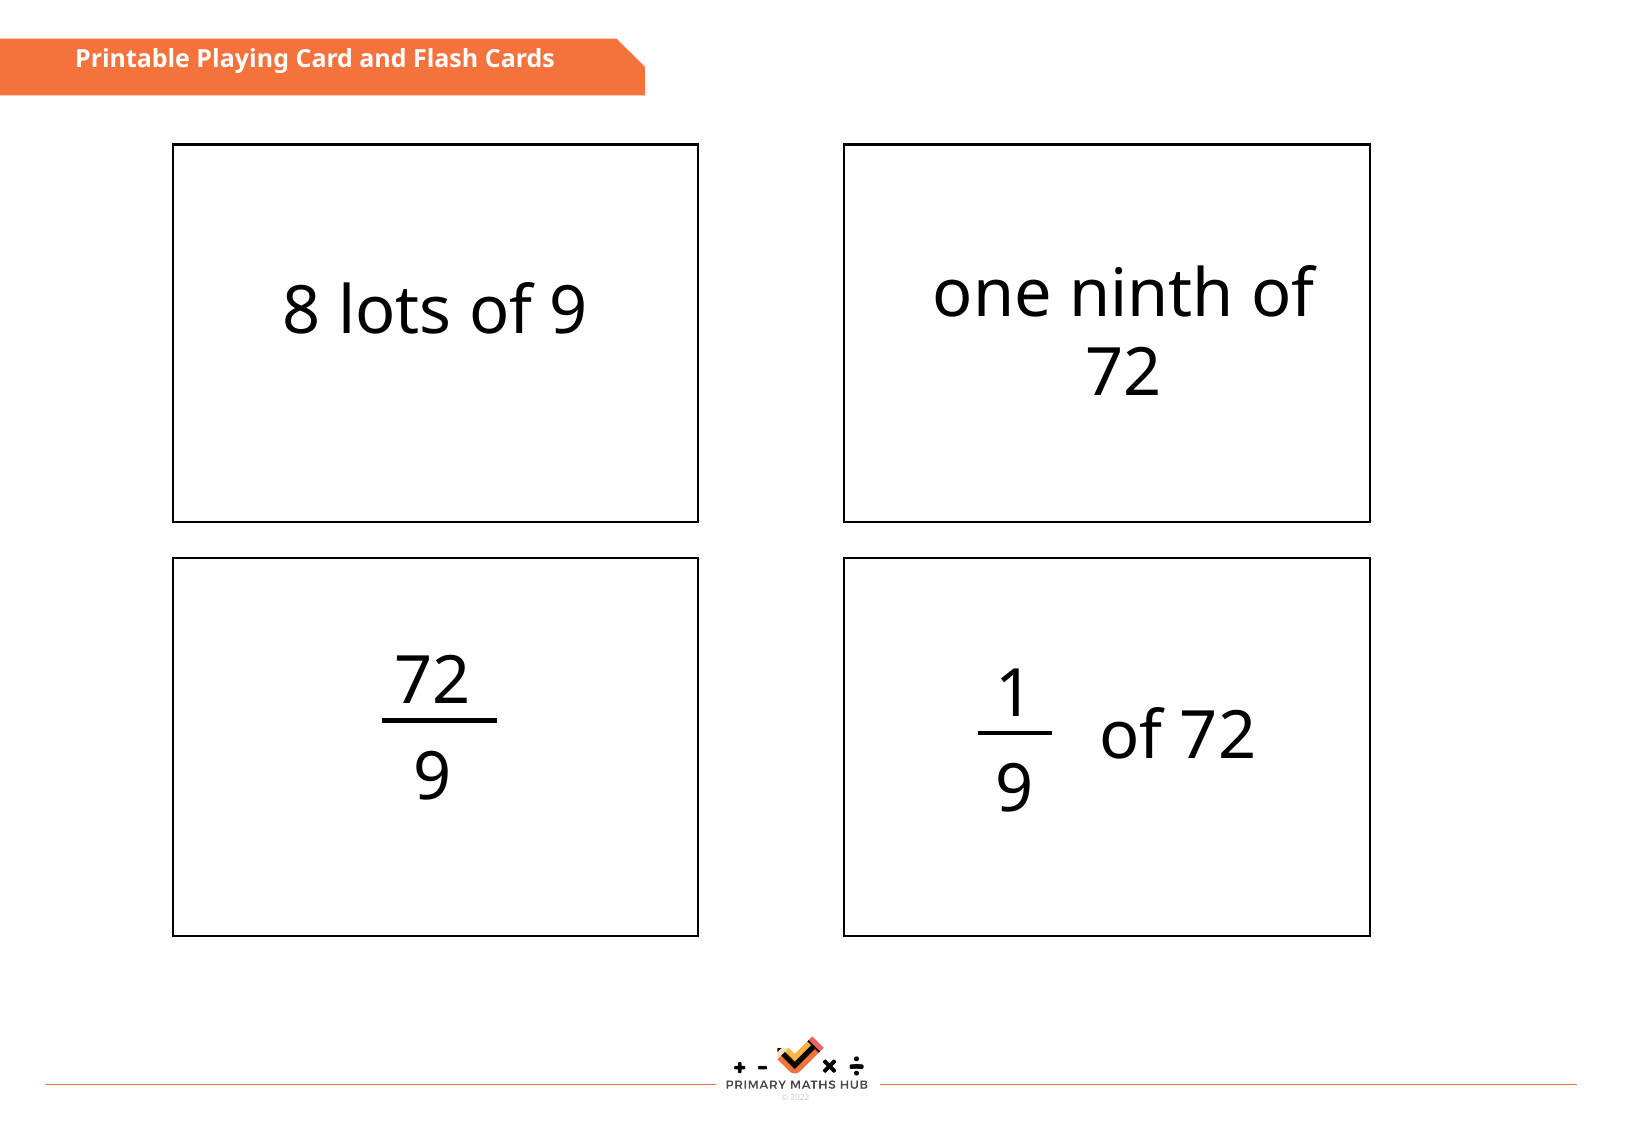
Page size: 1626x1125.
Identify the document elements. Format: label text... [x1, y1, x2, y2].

table_header 1 [978, 638, 1052, 731]
text_box © 2022 [720, 1084, 870, 1110]
table_cell 9 [978, 735, 1052, 828]
text_box [172, 557, 699, 937]
text_box Printable Playing Card and Flash Cards [0, 37, 646, 97]
text_box [843, 143, 1371, 523]
table_header 72 [368, 625, 497, 720]
text_box one ninth of 72 [898, 241, 1350, 417]
picture [722, 1034, 872, 1094]
text_box [172, 355, 699, 523]
text_box 8 lots of 9 [172, 259, 699, 355]
text_box of 72 [1058, 684, 1298, 780]
table_cell 9 [368, 720, 497, 815]
text_box [172, 143, 699, 259]
text_box [843, 557, 1371, 937]
